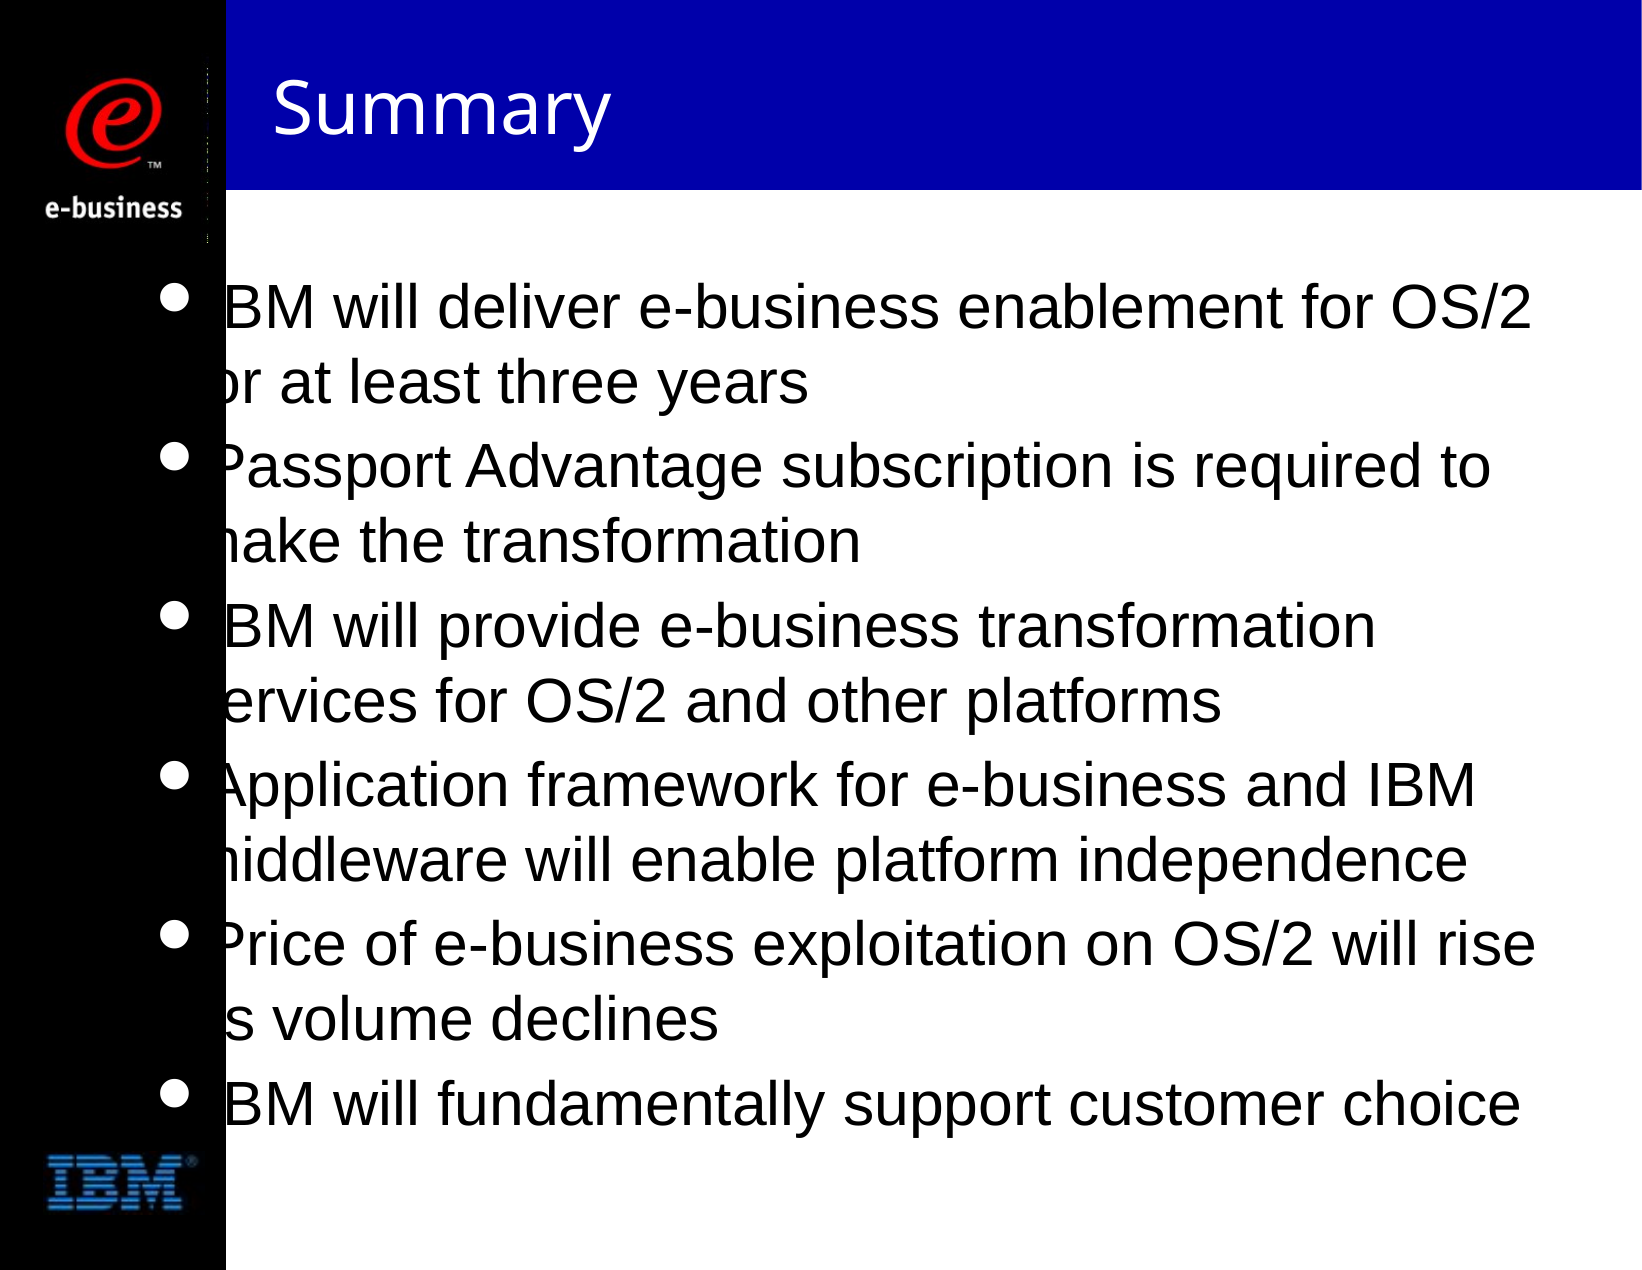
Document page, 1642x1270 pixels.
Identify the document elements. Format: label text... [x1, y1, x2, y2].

text_box IBM will deliver e-business enablement for OS/2 for at least three years Passport Advantage subscription is required to make the transformation IBM will provide e-business transformation services for OS/2 and other platforms Application framework for e-business and IBM middleware will enable platform independence Price of e-business exploitation on OS/2 will rise as volume declines IBM will fundamentally support customer choice [155, 266, 1557, 1138]
text_box [0, 0, 225, 1270]
text_box Summary [272, 59, 1444, 150]
picture [20, 52, 209, 243]
picture [43, 1151, 205, 1216]
text_box [225, 0, 1642, 191]
